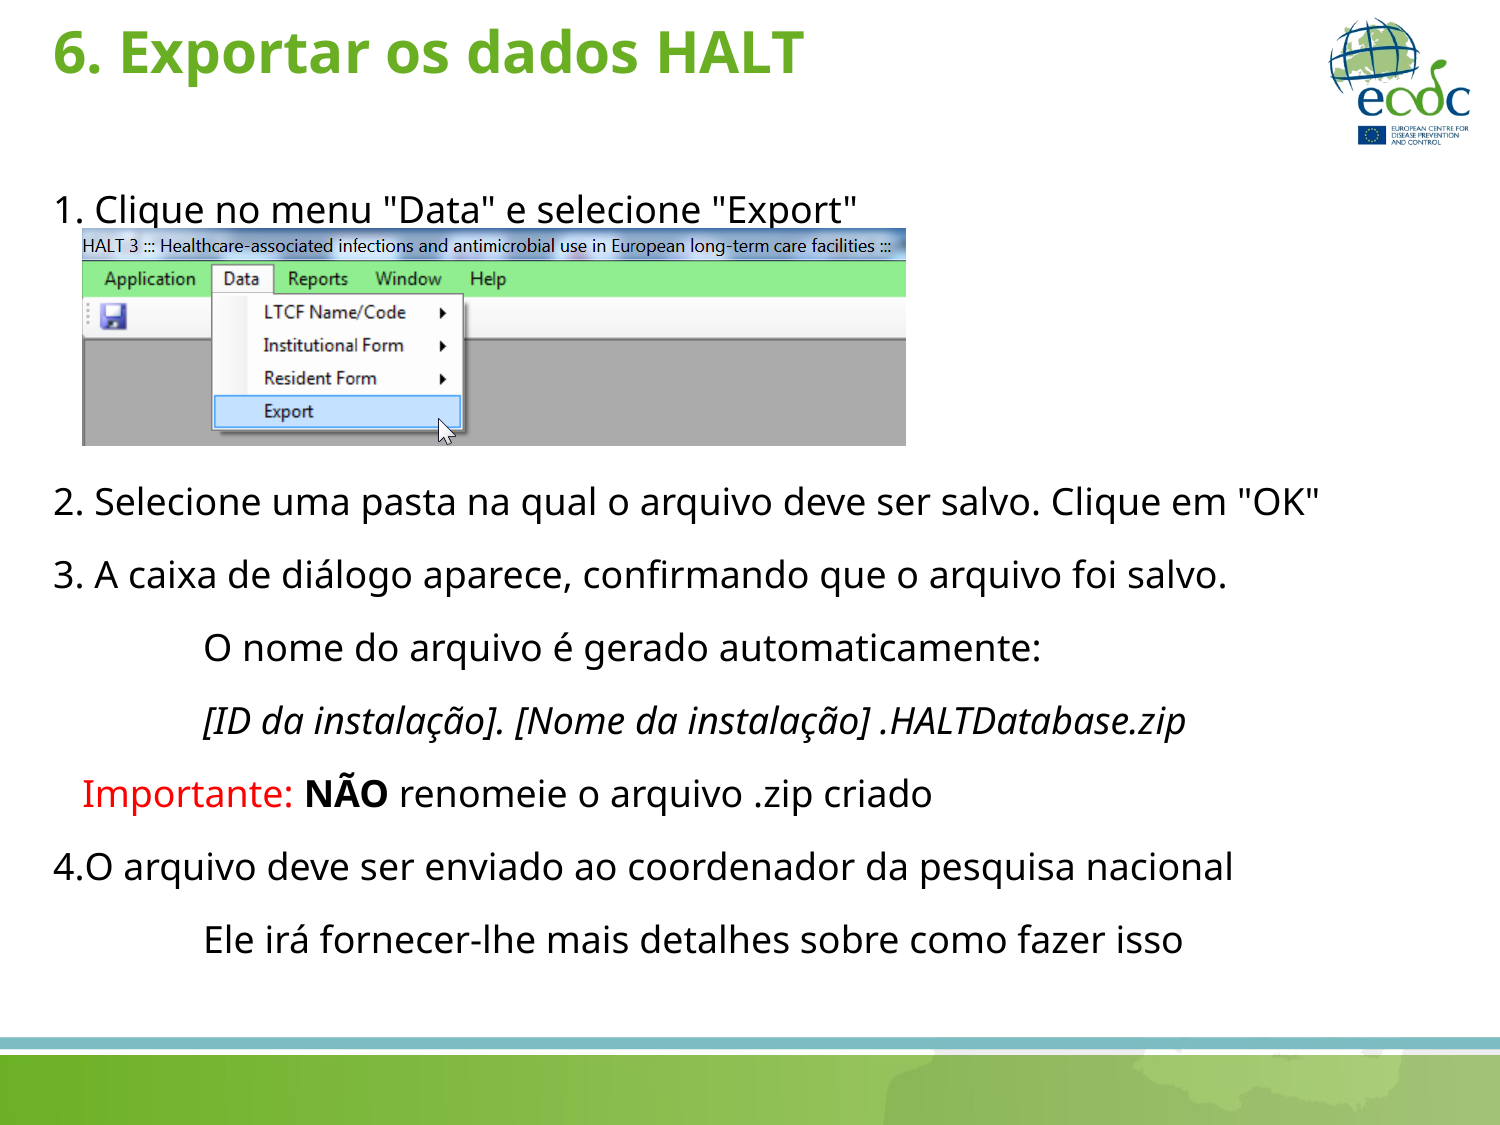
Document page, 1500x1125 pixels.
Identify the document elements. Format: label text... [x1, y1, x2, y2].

picture [82, 227, 906, 446]
list 1. Clique no menu "Data" e selecione "Export" 2. Selecione uma pasta na qual o arquivo deve ser salvo. Clique em "OK" 3. A caixa de diálogo aparece, confirmando que o arquivo foi salvo. O nome do arquivo é gerado automaticamente: [ID da instalação]. [Nome da instalação] .HALTDatabase.zip Importante: NÃO renomeie o arquivo .zip criado O arquivo deve ser enviado ao coordenador da pesquisa nacional Ele irá fornecer-lhe mais detalhes sobre como fazer isso [53, 177, 1452, 1024]
picture [1328, 17, 1473, 148]
picture [0, 1037, 1500, 1125]
title 6. Exportar os dados HALT [53, 23, 1404, 159]
